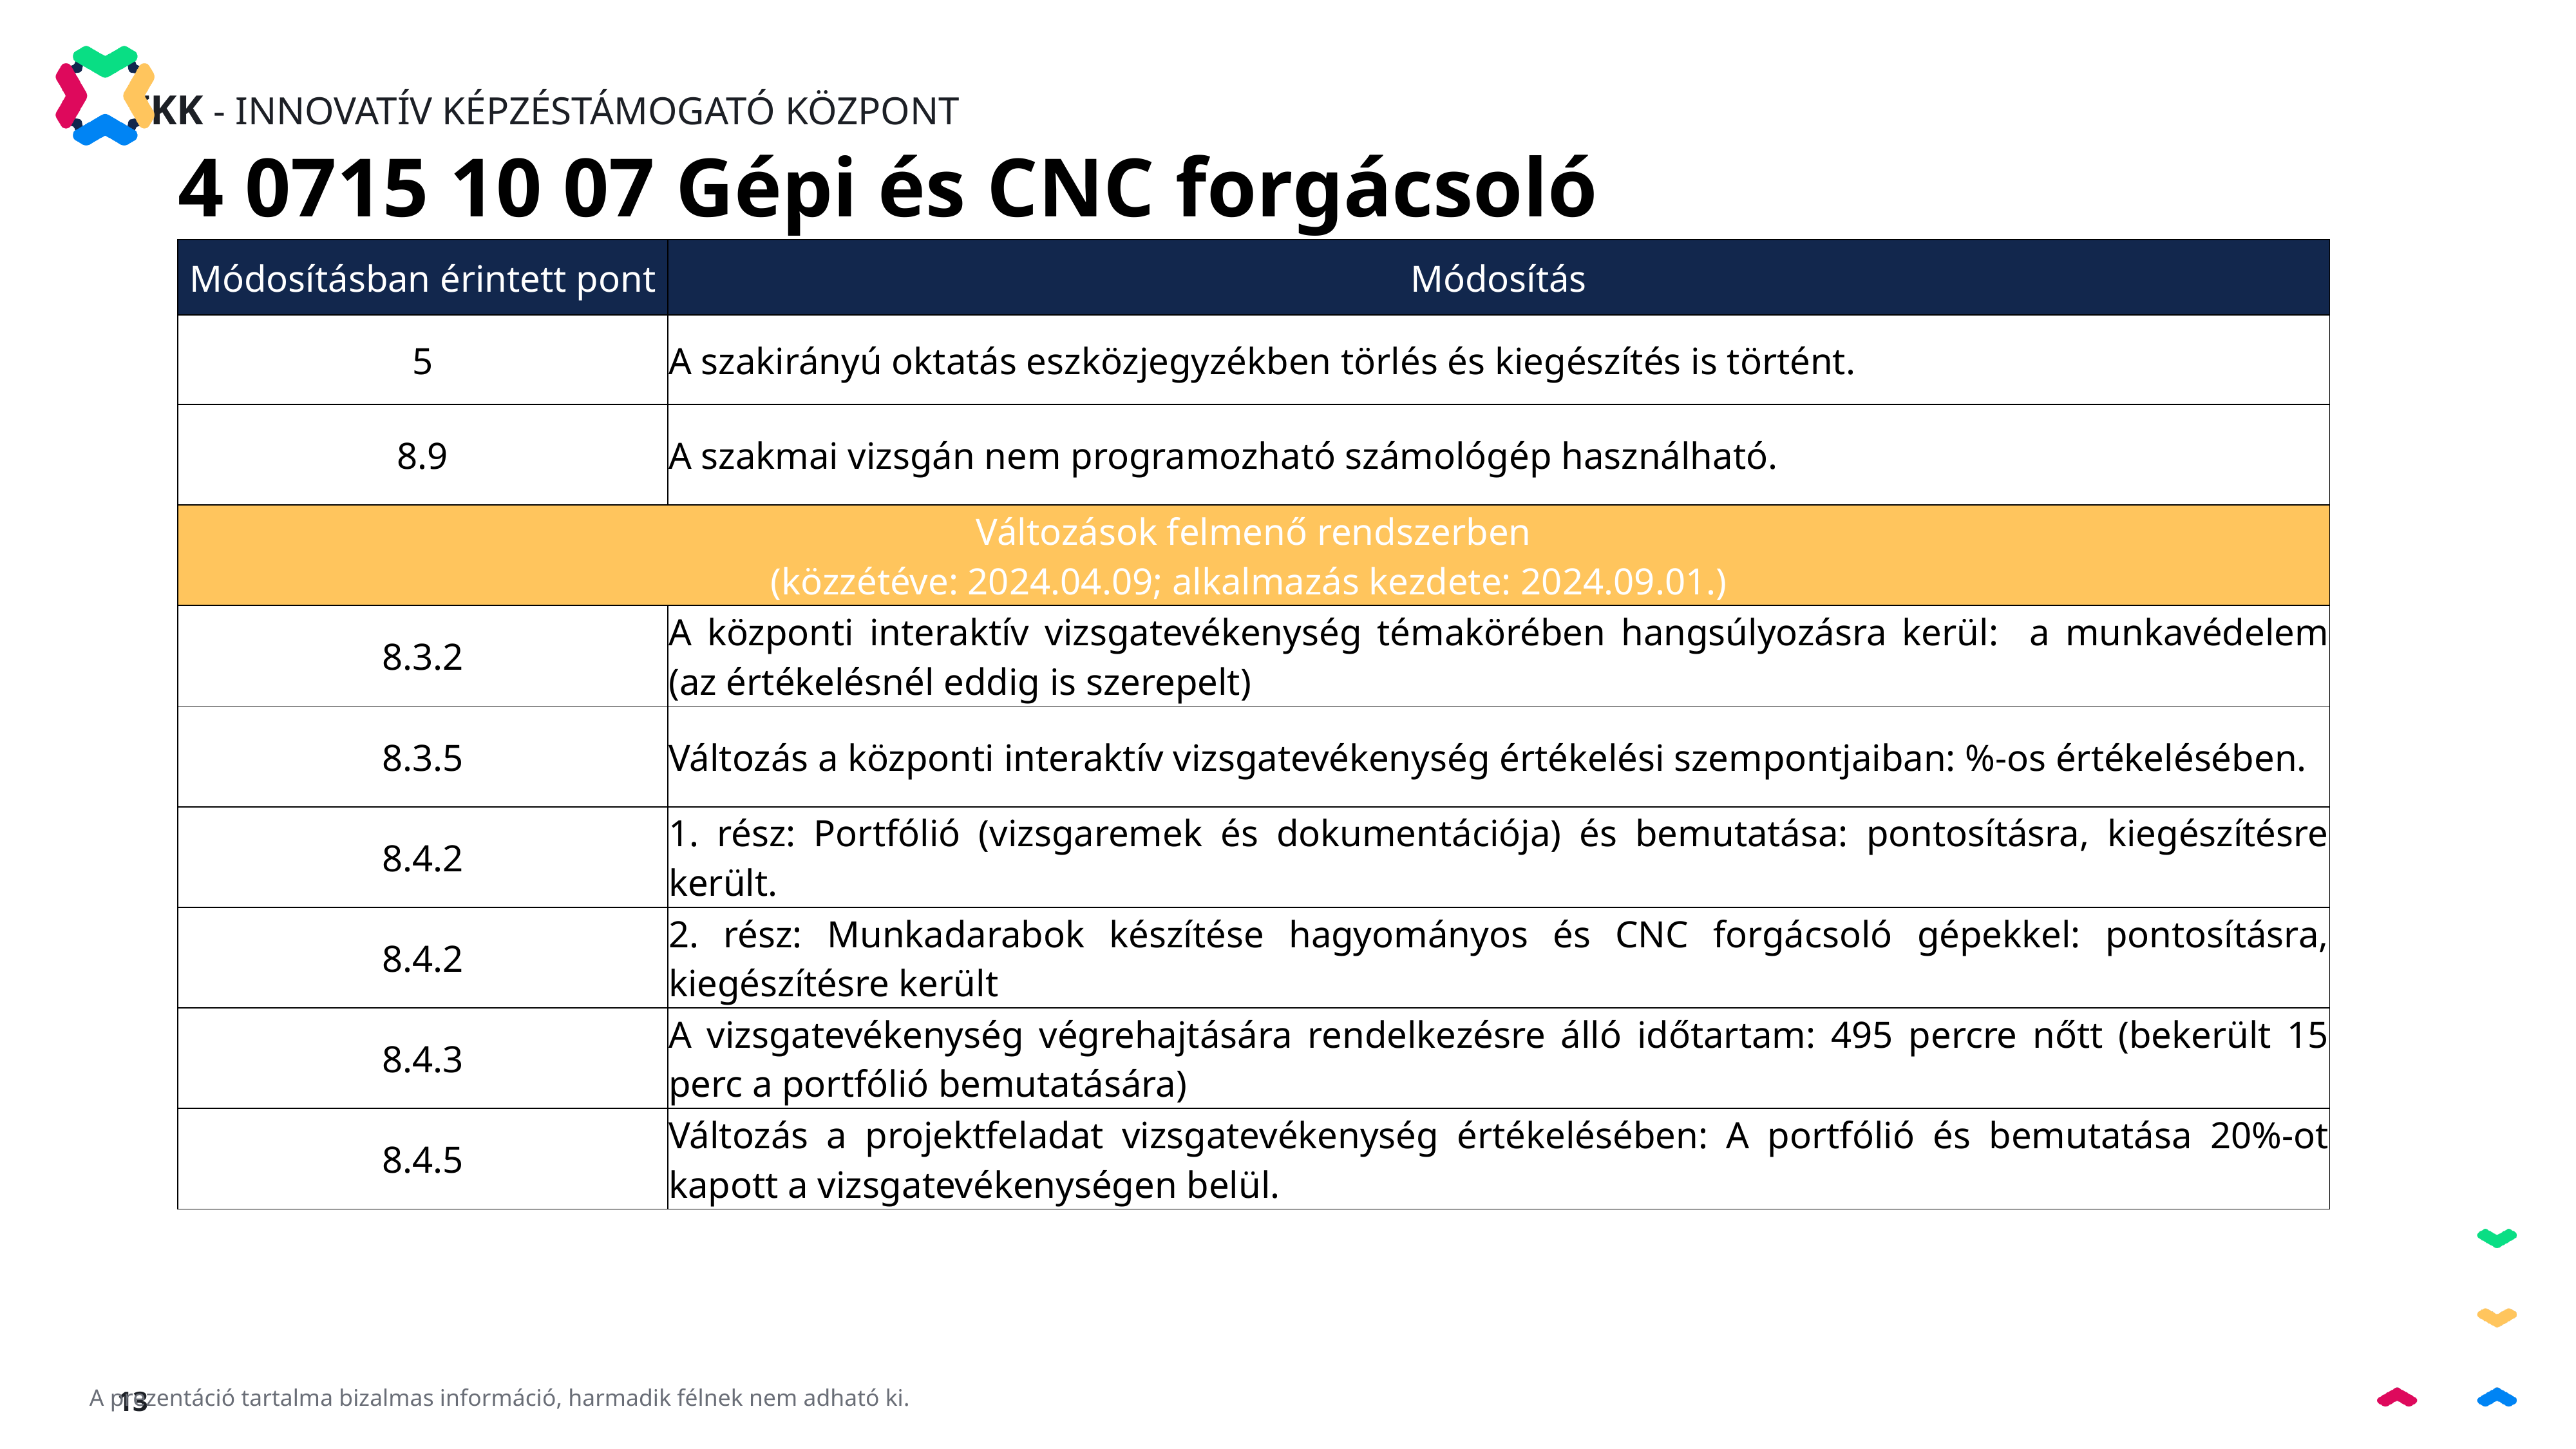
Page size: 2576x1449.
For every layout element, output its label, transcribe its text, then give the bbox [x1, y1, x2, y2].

table_cell 8.4.3 [178, 1009, 667, 1108]
table_cell 2. rész: Munkadarabok készítése hagyományos és CNC forgácsoló gépekkel: pontosításra, kiegészítésre került [668, 908, 2329, 1007]
table_cell Változás a projektfeladat vizsgatevékenység értékelésében: A portfólió és bemutatása 20%-ot kapott a vizsgatevékenységen belül. [668, 1109, 2329, 1209]
table_header Módosításban érintett pont [178, 240, 667, 314]
table_cell Változás a központi interaktív vizsgatevékenység értékelési szempontjaiban: %-os értékelésében. [668, 706, 2329, 806]
table_cell 1. rész: Portfólió (vizsgaremek és dokumentációja) és bemutatása: pontosításra, kiegészítésre került. [668, 808, 2329, 907]
picture [55, 46, 155, 146]
table_cell A szakirányú oktatás eszközjegyzékben törlés és kiegészítés is történt. [668, 316, 2329, 404]
table_cell 8.4.2 [178, 908, 667, 1007]
picture [2377, 1229, 2517, 1406]
table_cell 8.3.2 [178, 606, 667, 706]
table_cell 8.3.5 [178, 706, 667, 806]
table_cell A vizsgatevékenység végrehajtására rendelkezésre álló időtartam: 495 percre nőtt (bekerült 15 perc a portfólió bemutatására) [668, 1009, 2329, 1108]
table_cell 8.9 [178, 405, 667, 504]
table_cell 5 [178, 316, 667, 404]
table_cell Változások felmenő rendszerben (közzétéve: 2024.04.09; alkalmazás kezdete: 2024.09.01.) [178, 506, 2329, 605]
table_cell A szakmai vizsgán nem programozható számológép használható. [668, 405, 2329, 504]
table_cell A központi interaktív vizsgatevékenység témakörében hangsúlyozásra kerül: a munkavédelem (az értékelésnél eddig is szerepelt) [668, 606, 2329, 706]
table_cell 8.4.2 [178, 808, 667, 907]
list 4 0715 10 07 Gépi és CNC forgácsoló [178, 136, 2338, 213]
table_cell 8.4.5 [178, 1109, 667, 1209]
table_header Módosítás [668, 240, 2329, 314]
